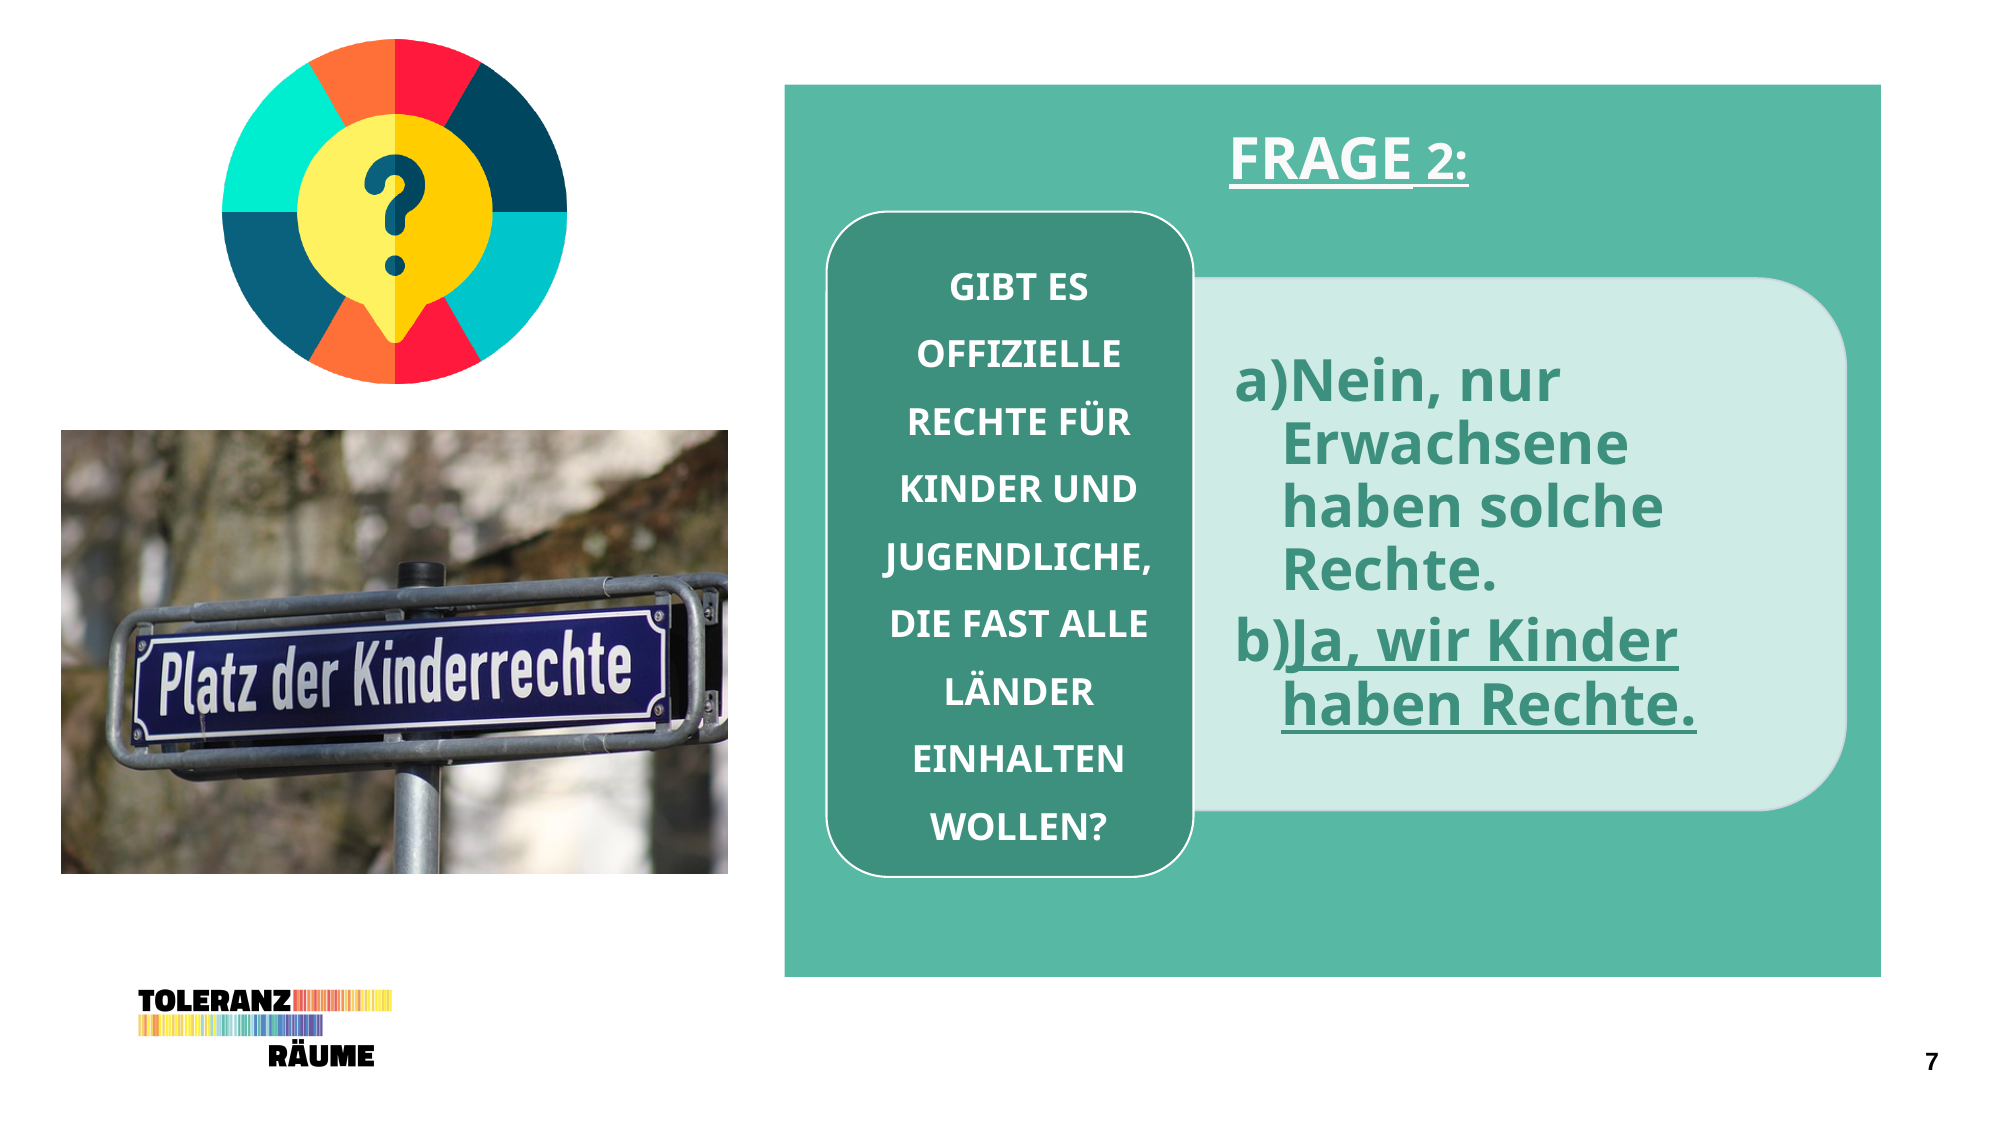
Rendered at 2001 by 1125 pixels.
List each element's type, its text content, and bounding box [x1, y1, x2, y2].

picture [137, 989, 393, 1067]
slide_number 7 [1846, 1034, 1940, 1076]
picture [222, 39, 567, 385]
text_box FRAGE 2: [878, 114, 1820, 200]
picture [61, 430, 728, 874]
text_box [826, 211, 1846, 877]
text_box [784, 83, 1882, 978]
